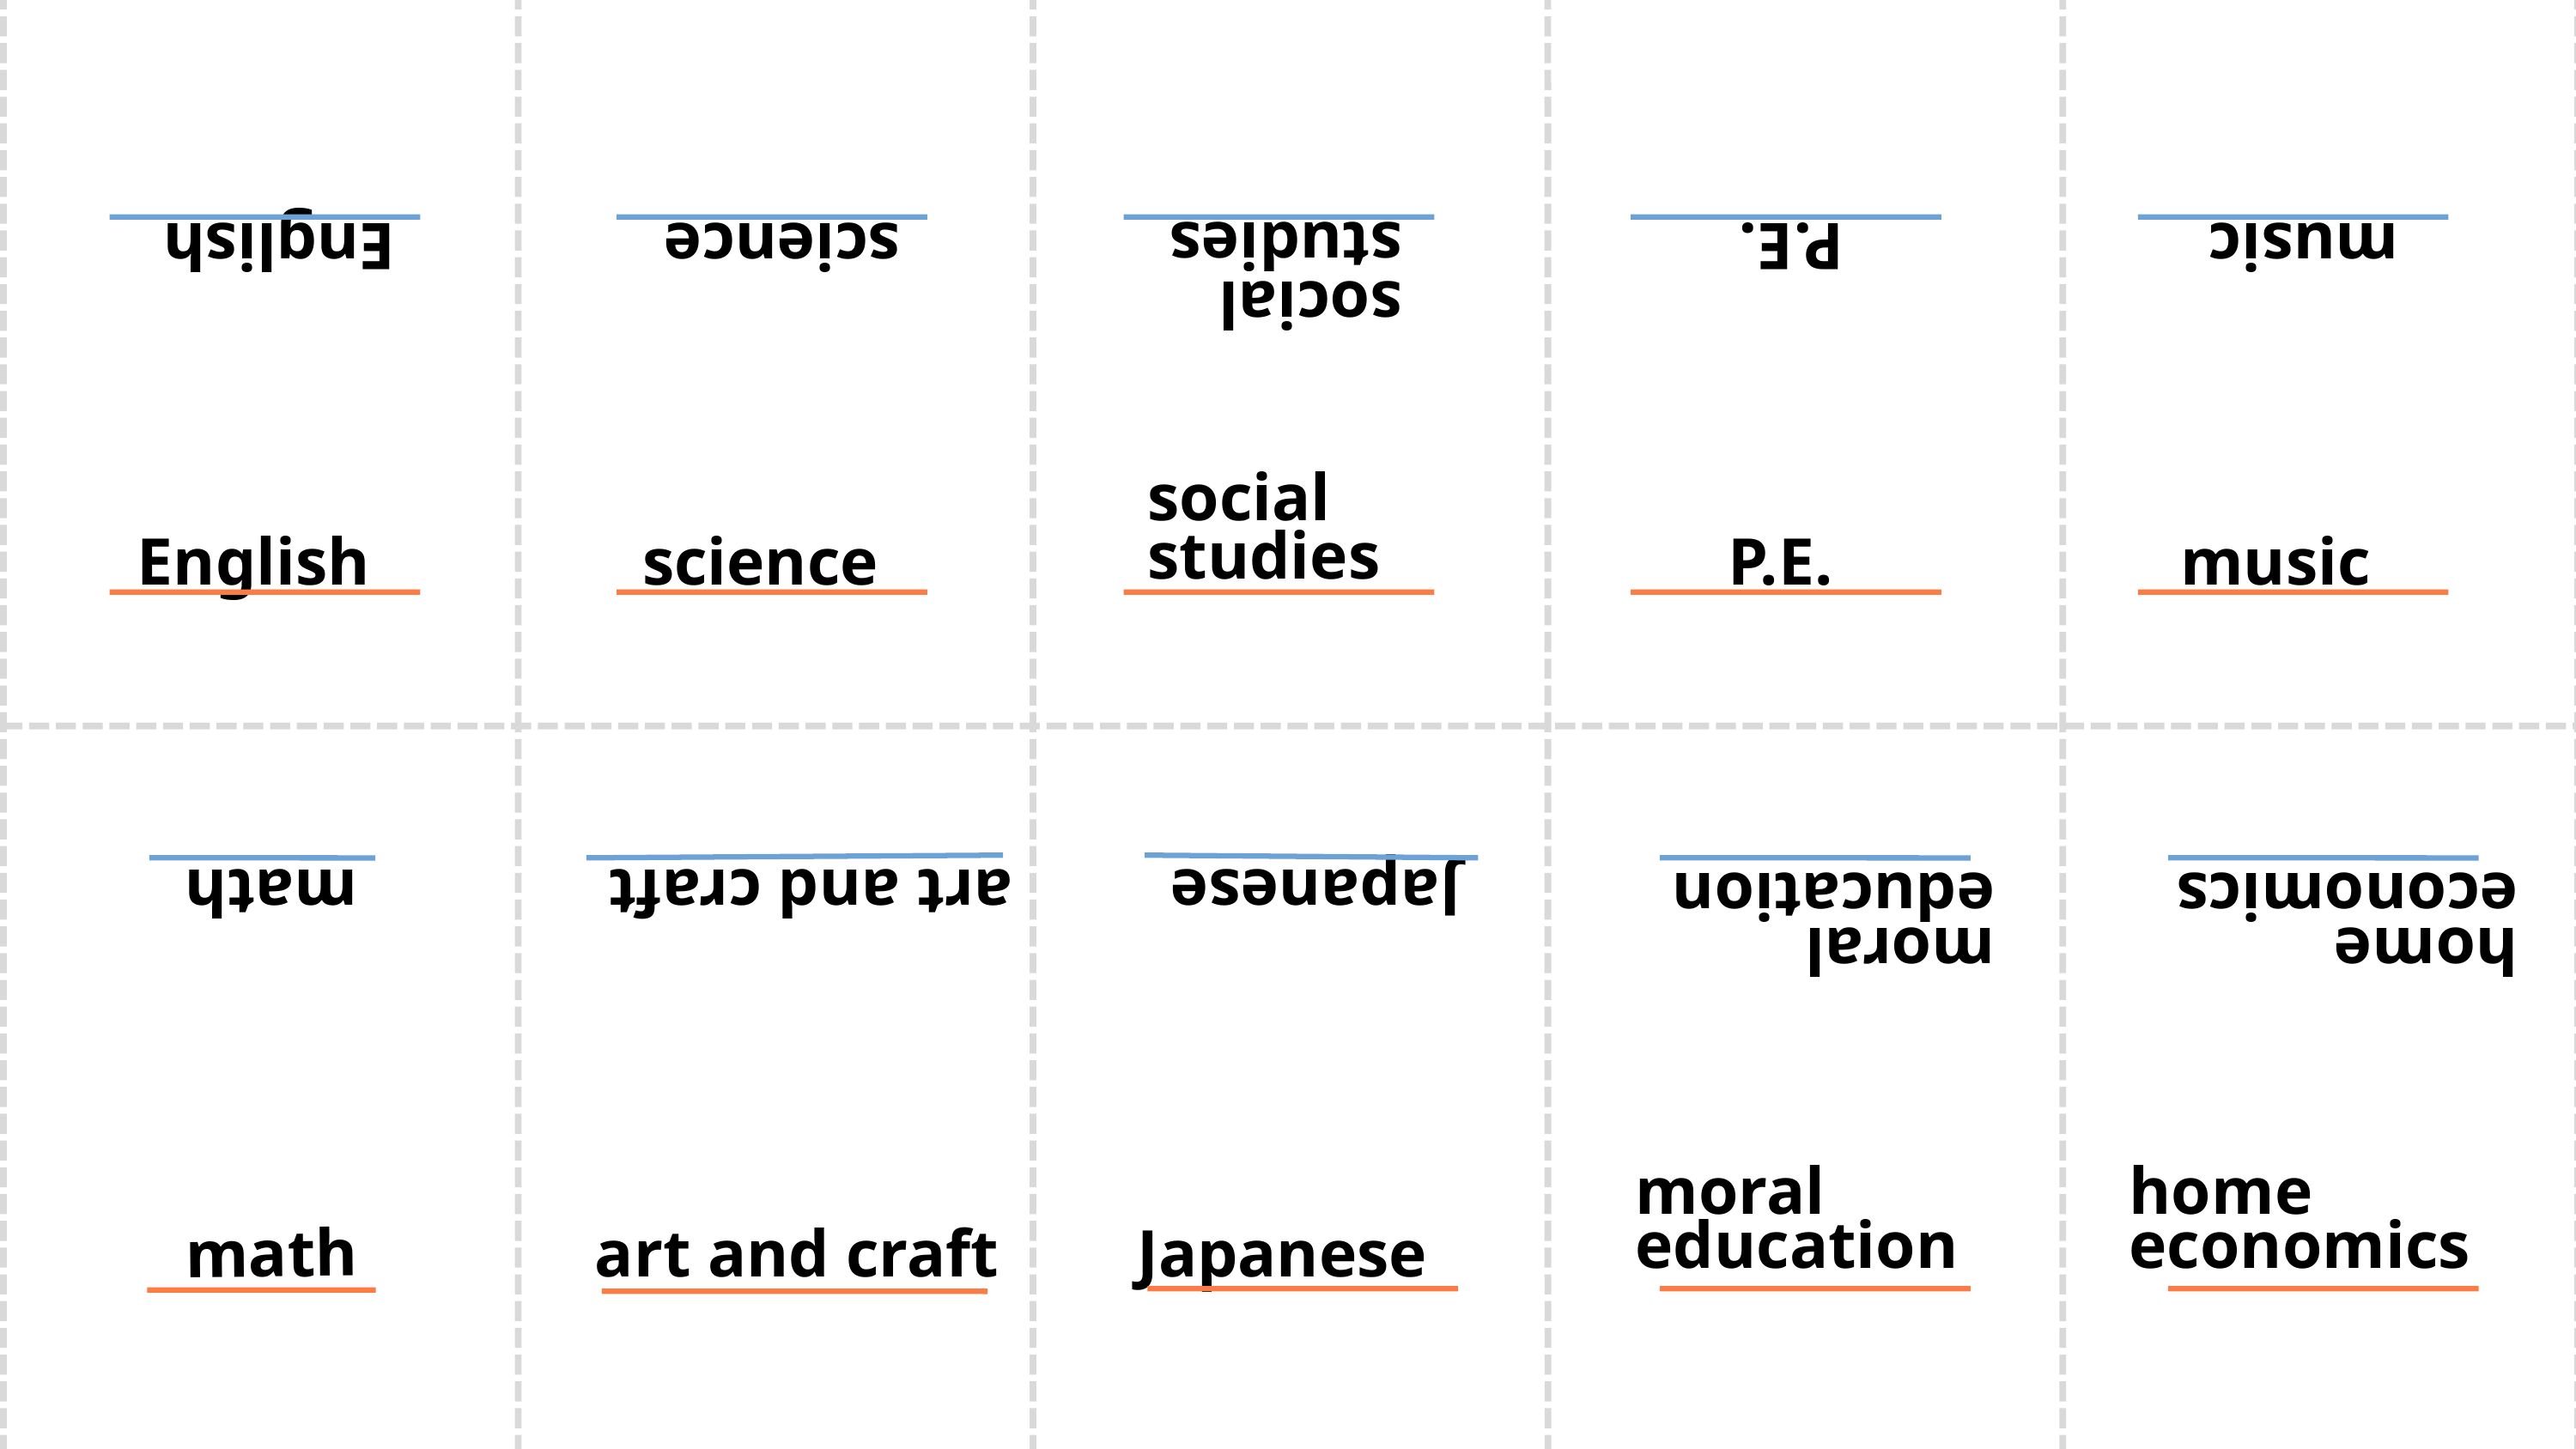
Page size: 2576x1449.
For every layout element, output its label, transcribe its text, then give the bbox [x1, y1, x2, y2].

text_box English [134, 210, 396, 216]
text_box science [642, 507, 902, 591]
text_box home economics [2129, 860, 2518, 969]
text_box science [643, 217, 901, 301]
text_box art and craft [594, 1199, 1031, 1290]
text_box social studies [1155, 217, 1403, 328]
text_box Japanese [1137, 1199, 1469, 1290]
text_box moral education [1635, 1173, 1995, 1282]
text_box art and craft [582, 857, 1013, 948]
text_box music [2187, 217, 2400, 301]
text_box Japanese [1113, 857, 1461, 948]
text_box P.E. [1728, 217, 1844, 301]
text_box math [167, 858, 358, 948]
text_box P.E. [1728, 210, 1844, 216]
text_box math [185, 1197, 376, 1289]
text_box P.E. [1728, 592, 1844, 598]
text_box science [643, 210, 901, 216]
text_box English [137, 507, 392, 591]
text_box home economics [2129, 1173, 2518, 1282]
text_box P.E. [1728, 507, 1844, 591]
text_box English [137, 592, 392, 598]
text_box music [2180, 592, 2406, 598]
text_box social studies [1155, 209, 1403, 216]
text_box music [2187, 210, 2400, 216]
text_box English [134, 217, 396, 301]
text_box moral education [1636, 860, 1996, 969]
text_box social studies [1147, 474, 1411, 591]
text_box science [642, 592, 902, 598]
text_box music [2180, 507, 2406, 591]
